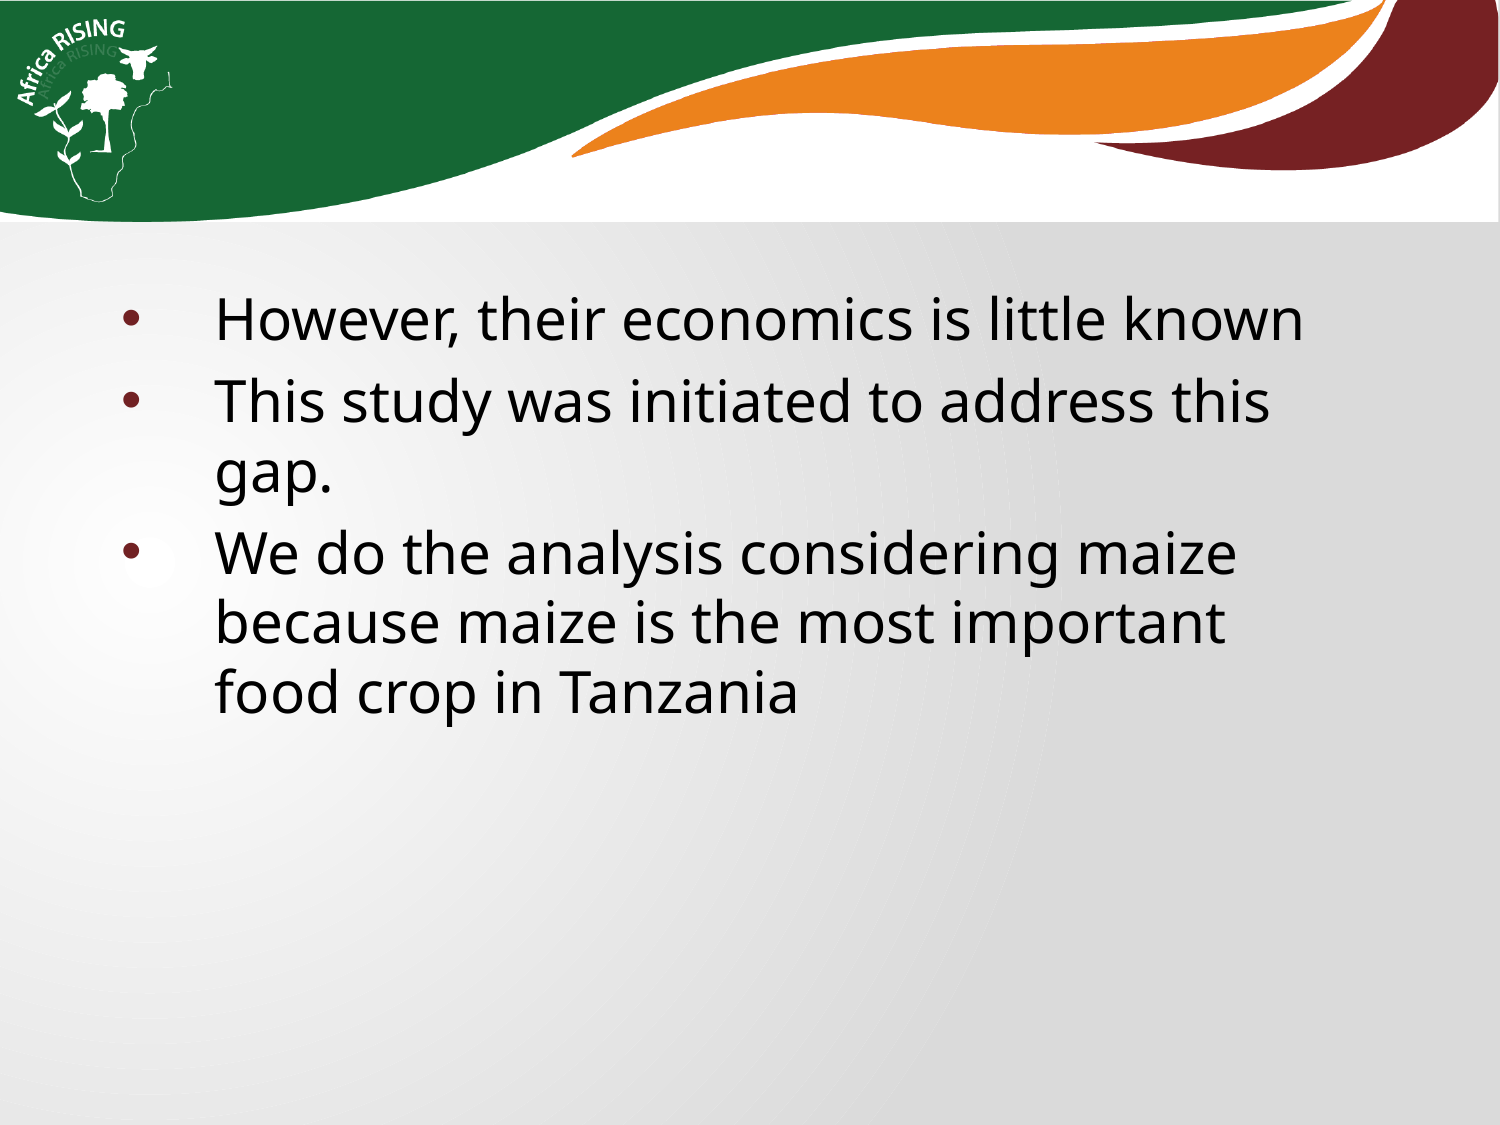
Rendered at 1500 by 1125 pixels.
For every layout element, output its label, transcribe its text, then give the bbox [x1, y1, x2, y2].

picture [0, 0, 1499, 222]
list However, their economics is little known This study was initiated to address this gap. We do the analysis considering maize because maize is the most important food crop in Tanzania [87, 275, 1363, 1038]
